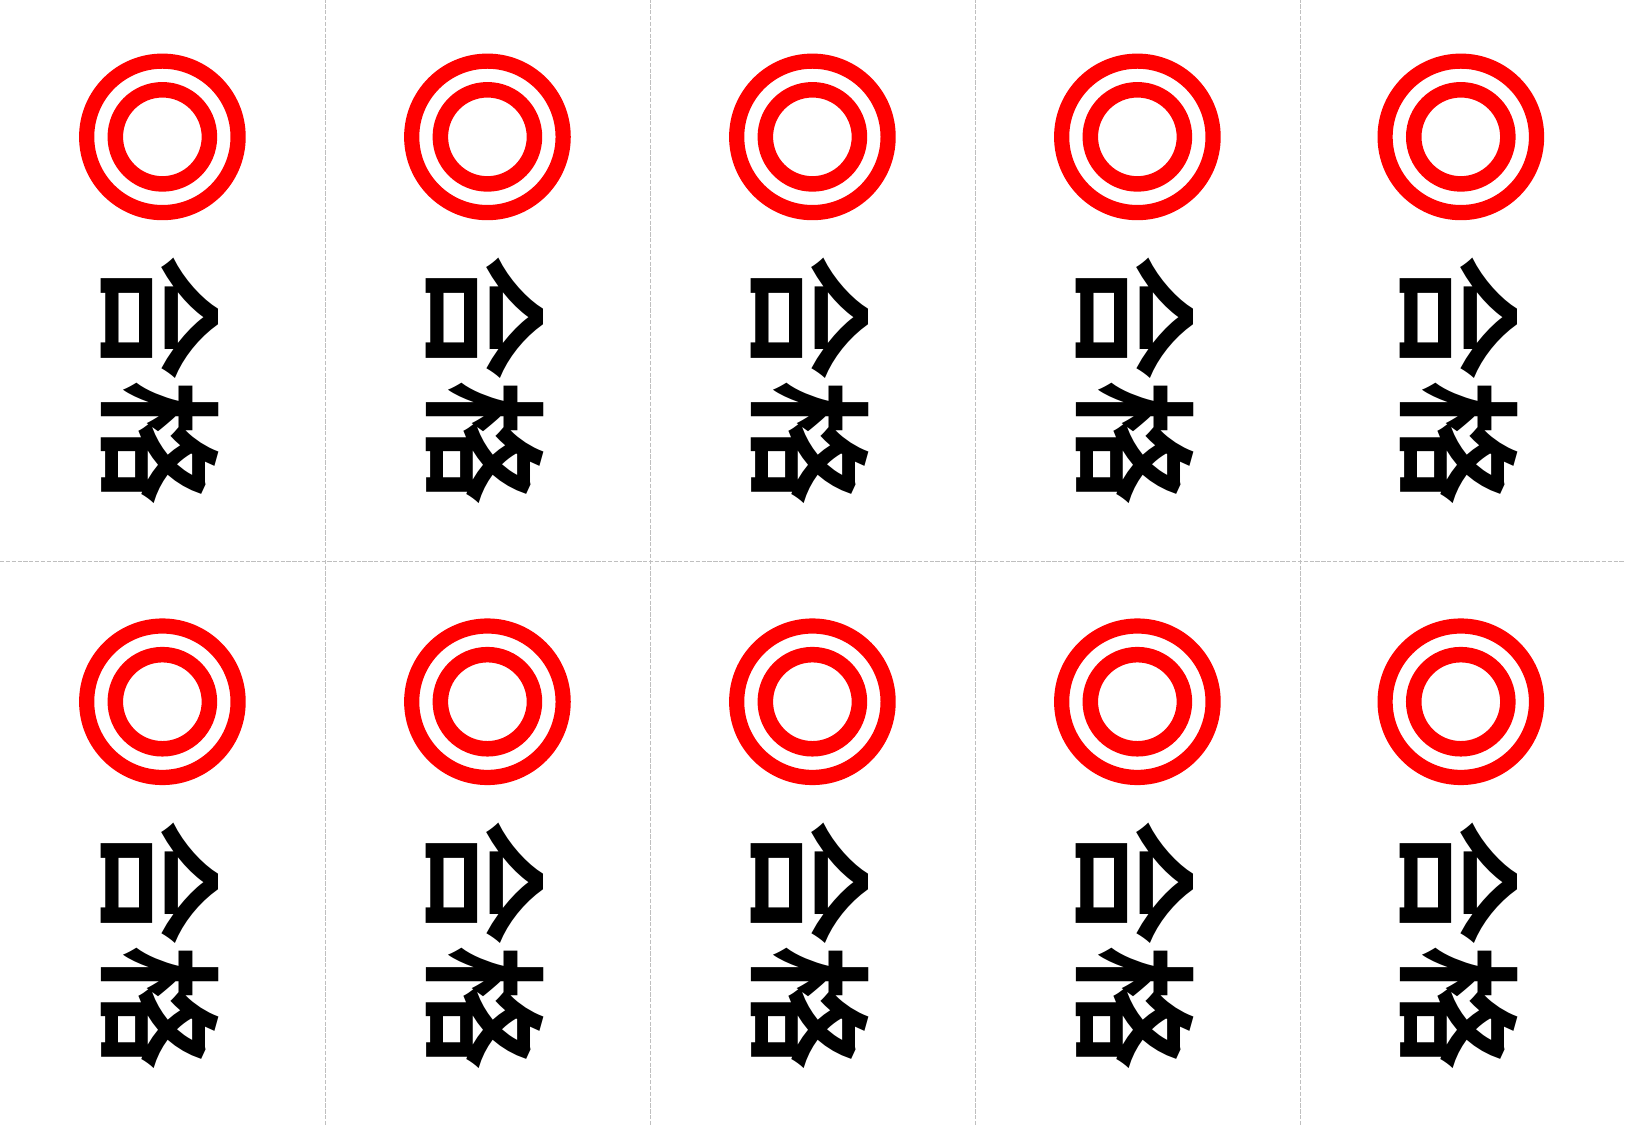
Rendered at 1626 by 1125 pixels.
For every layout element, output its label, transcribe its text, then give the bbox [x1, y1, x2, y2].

text_box [403, 617, 572, 787]
text_box 合格 [86, 785, 239, 1106]
text_box 合格 [1061, 785, 1214, 1106]
text_box 合格 [736, 785, 889, 1106]
text_box [1053, 52, 1222, 222]
text_box [78, 52, 247, 222]
text_box 合格 [411, 220, 564, 541]
text_box 合格 [1061, 220, 1214, 541]
text_box 合格 [1385, 785, 1537, 1106]
text_box [1376, 617, 1546, 787]
text_box [1053, 617, 1222, 787]
text_box 合格 [1385, 220, 1537, 541]
text_box [1376, 52, 1546, 222]
text_box 合格 [411, 785, 564, 1106]
text_box [78, 617, 247, 787]
text_box 合格 [736, 220, 889, 541]
text_box [728, 52, 897, 222]
text_box [728, 617, 897, 787]
text_box 合格 [86, 220, 239, 541]
text_box [403, 52, 572, 222]
